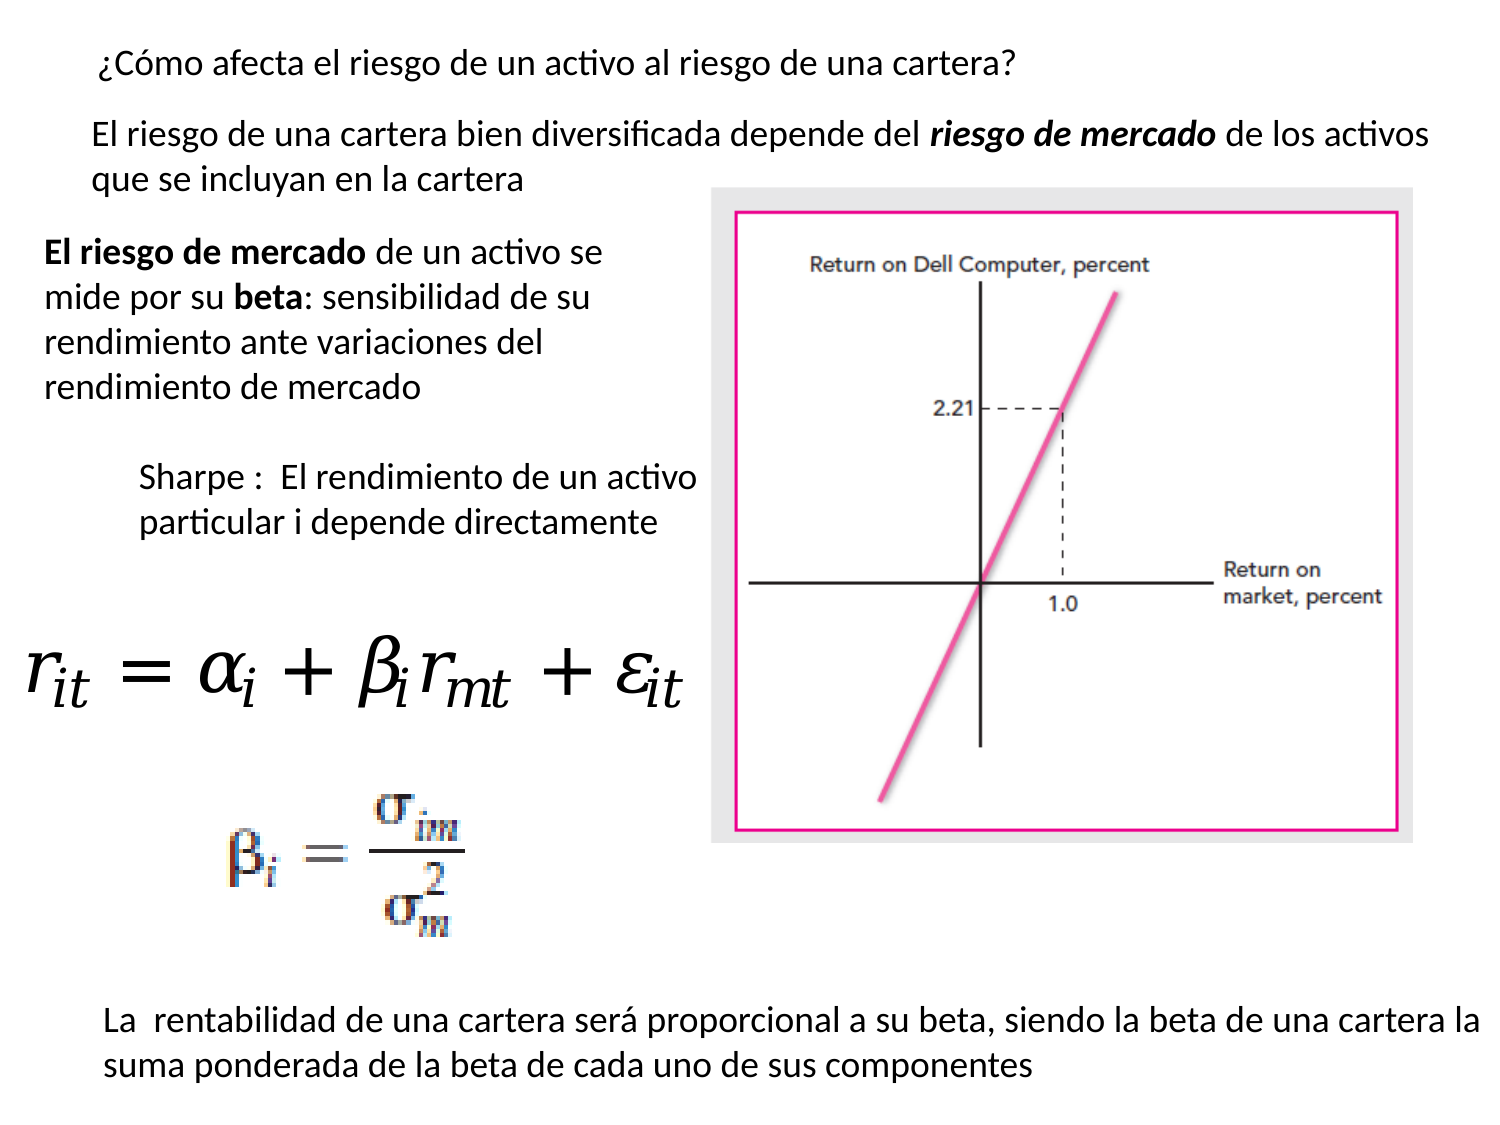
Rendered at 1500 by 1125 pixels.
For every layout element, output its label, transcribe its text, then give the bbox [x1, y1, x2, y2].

text_box El riesgo de mercado de un activo se mide por su beta: sensibilidad de su rendimiento ante variaciones del rendimiento de mercado [29, 219, 691, 415]
text_box ¿Cómo afecta el riesgo de un activo al riesgo de una cartera? [82, 30, 1034, 91]
picture [0, 172, 1413, 988]
text_box Sharpe : El rendimiento de un activo particular i depende directamente [123, 444, 697, 550]
text_box La rentabilidad de una cartera será proporcional a su beta, siendo la beta de una cartera la suma ponderada de la beta de cada uno de sus componentes [88, 987, 1500, 1093]
text_box El riesgo de una cartera bien diversificada depende del riesgo de mercado de los activos que se incluyan en la cartera [76, 101, 1447, 252]
